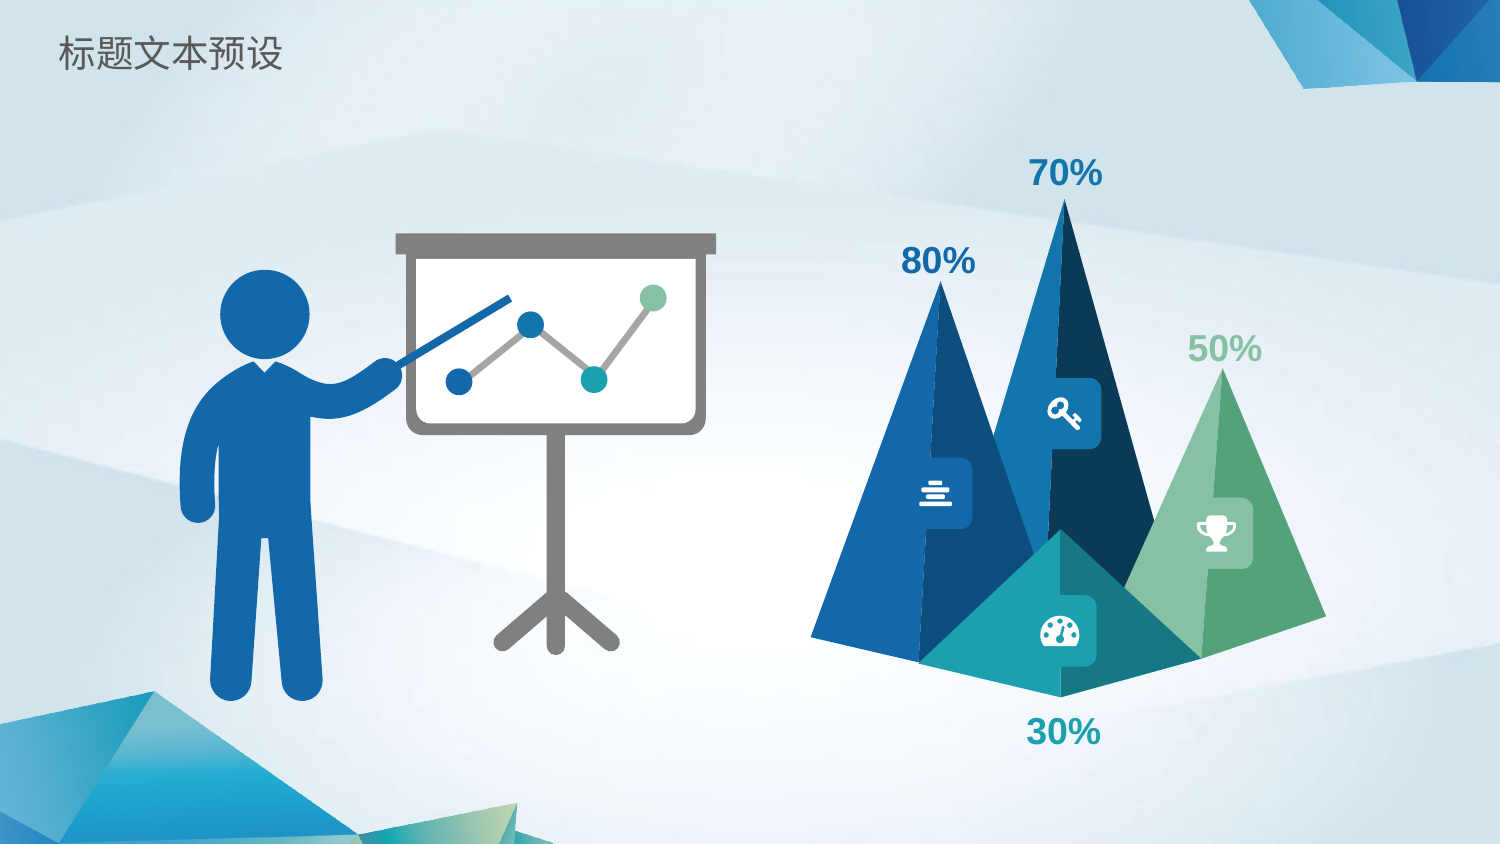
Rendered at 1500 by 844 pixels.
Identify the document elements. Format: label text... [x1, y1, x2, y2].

text_box 标题文本预设 [41, 20, 302, 86]
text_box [395, 233, 717, 656]
picture [0, 0, 1500, 844]
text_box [173, 269, 520, 702]
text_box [810, 147, 1327, 753]
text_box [445, 284, 667, 396]
